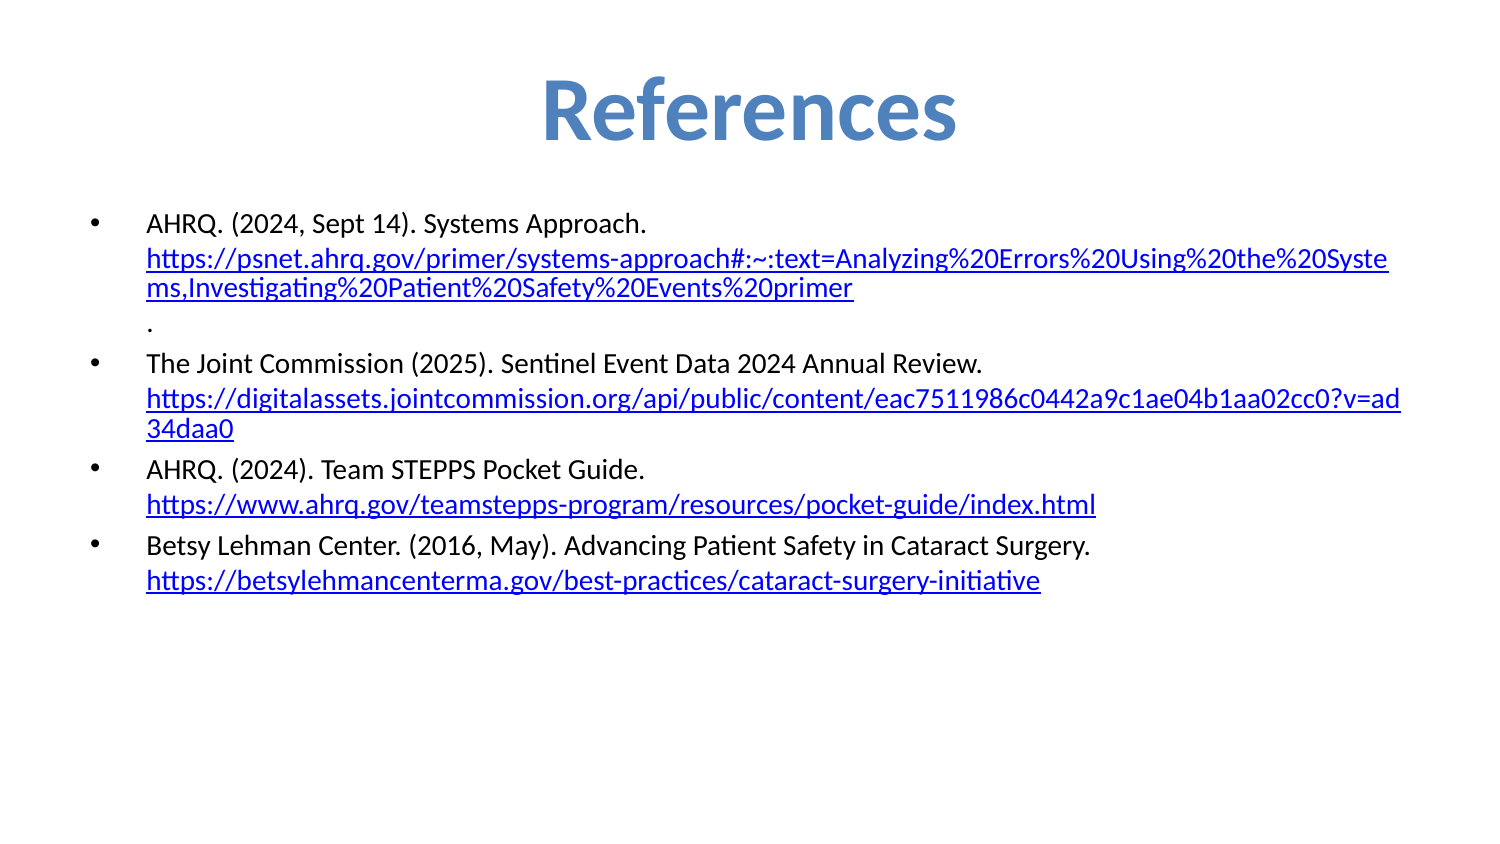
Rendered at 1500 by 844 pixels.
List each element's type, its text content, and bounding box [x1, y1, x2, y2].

list AHRQ. (2024, Sept 14). Systems Approach. https://psnet.ahrq.gov/primer/systems-approach#:~:text=Analyzing%20Errors%20Using%20the%20Systems,Investigating%20Patient%20Safety%20Events%20primer. The Joint Commission (2025). Sentinel Event Data 2024 Annual Review. https://digitalassets.jointcommission.org/api/public/content/eac7511986c0442a9c1ae04b1aa02cc0?v=ad34daa0 AHRQ. (2024). Team STEPPS Pocket Guide. https://www.ahrq.gov/teamstepps-program/resources/pocket-guide/index.html Betsy Lehman Center. (2016, May). Advancing Patient Safety in Cataract Surgery. https://betsylehmancenterma.gov/best-practices/cataract-surgery-initiative [75, 196, 1425, 754]
title References [75, 33, 1425, 175]
